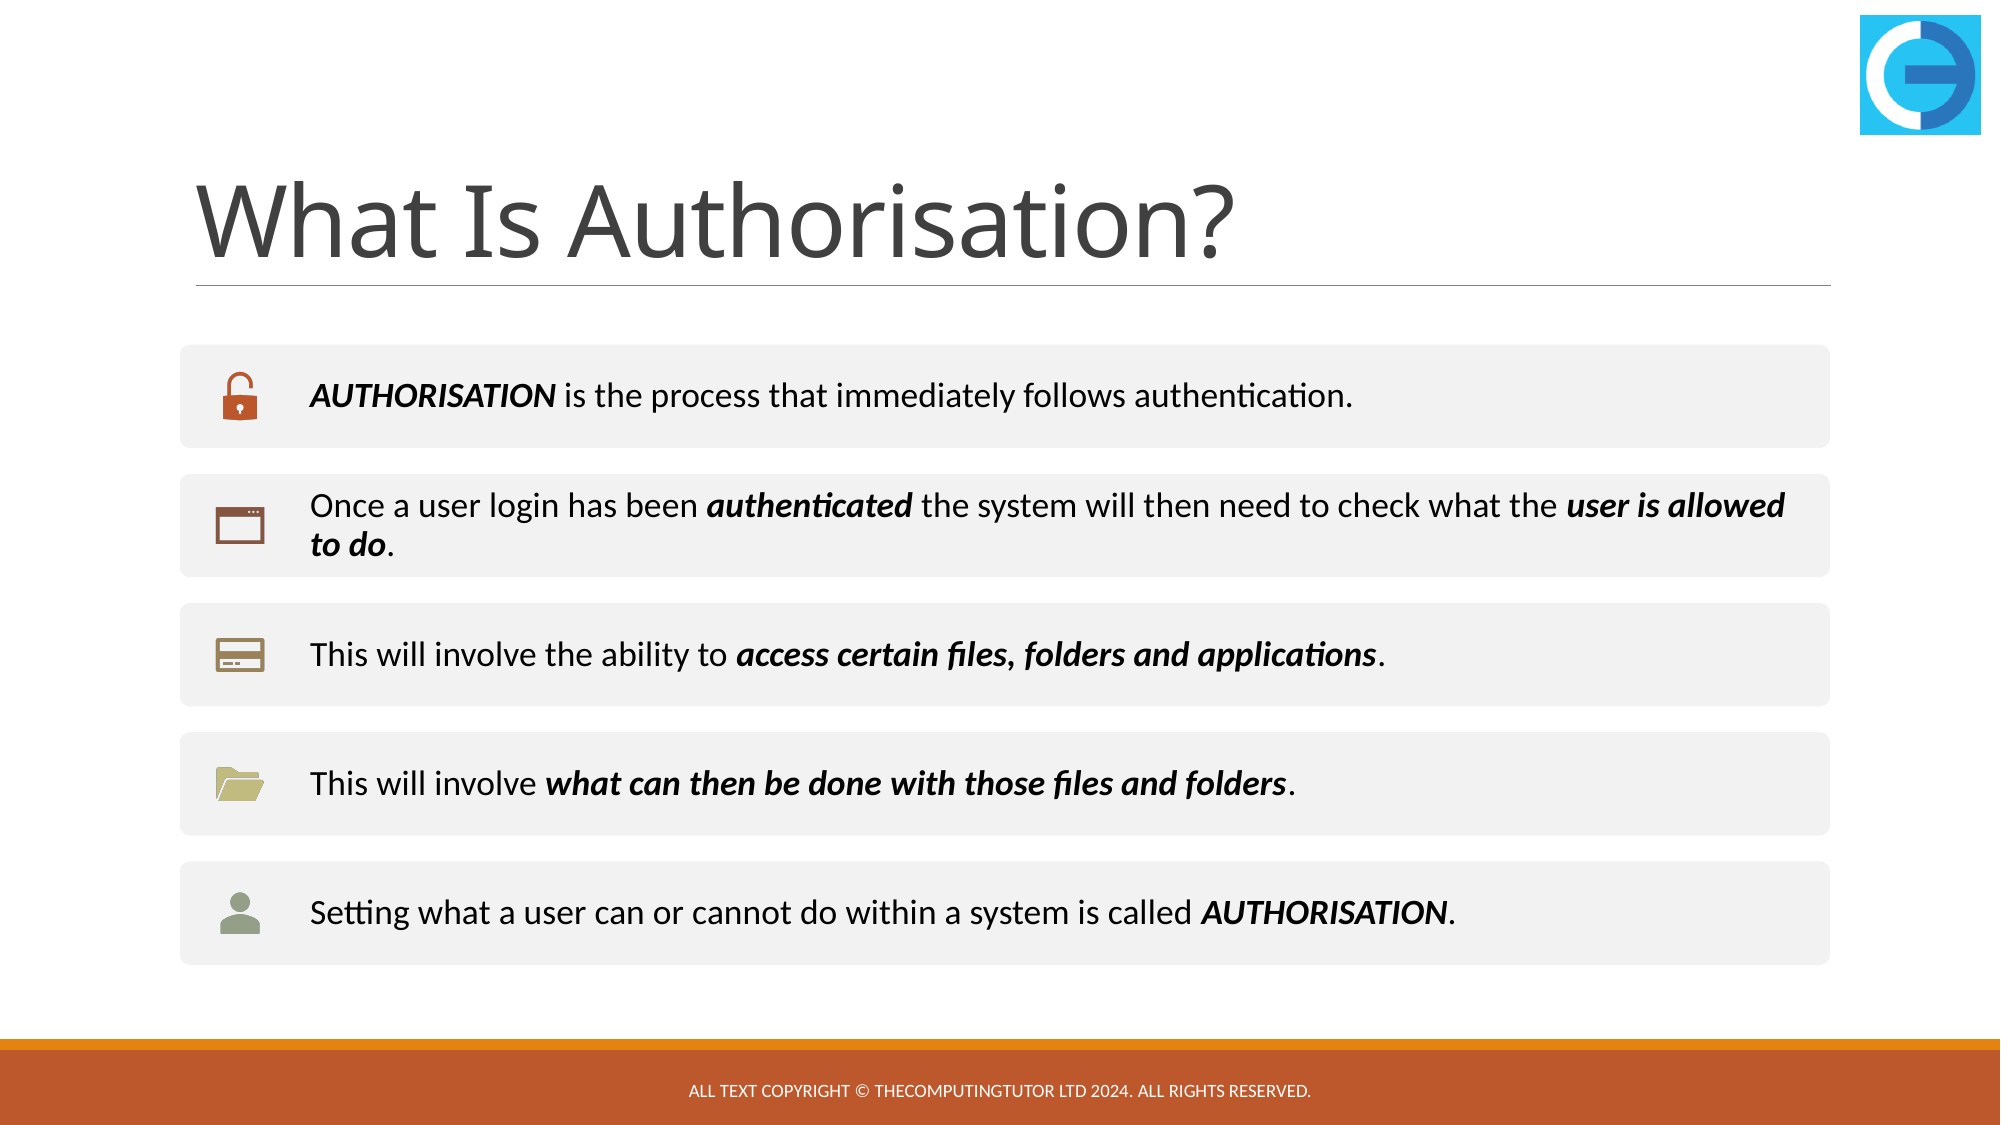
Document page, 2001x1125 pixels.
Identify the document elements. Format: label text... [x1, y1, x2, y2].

title What Is Authorisation? [180, 47, 1830, 285]
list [179, 343, 1831, 966]
footer All text copyright © TheComputingTutor Ltd 2024. All rights Reserved. [604, 1059, 1396, 1120]
picture [1860, 15, 1981, 135]
